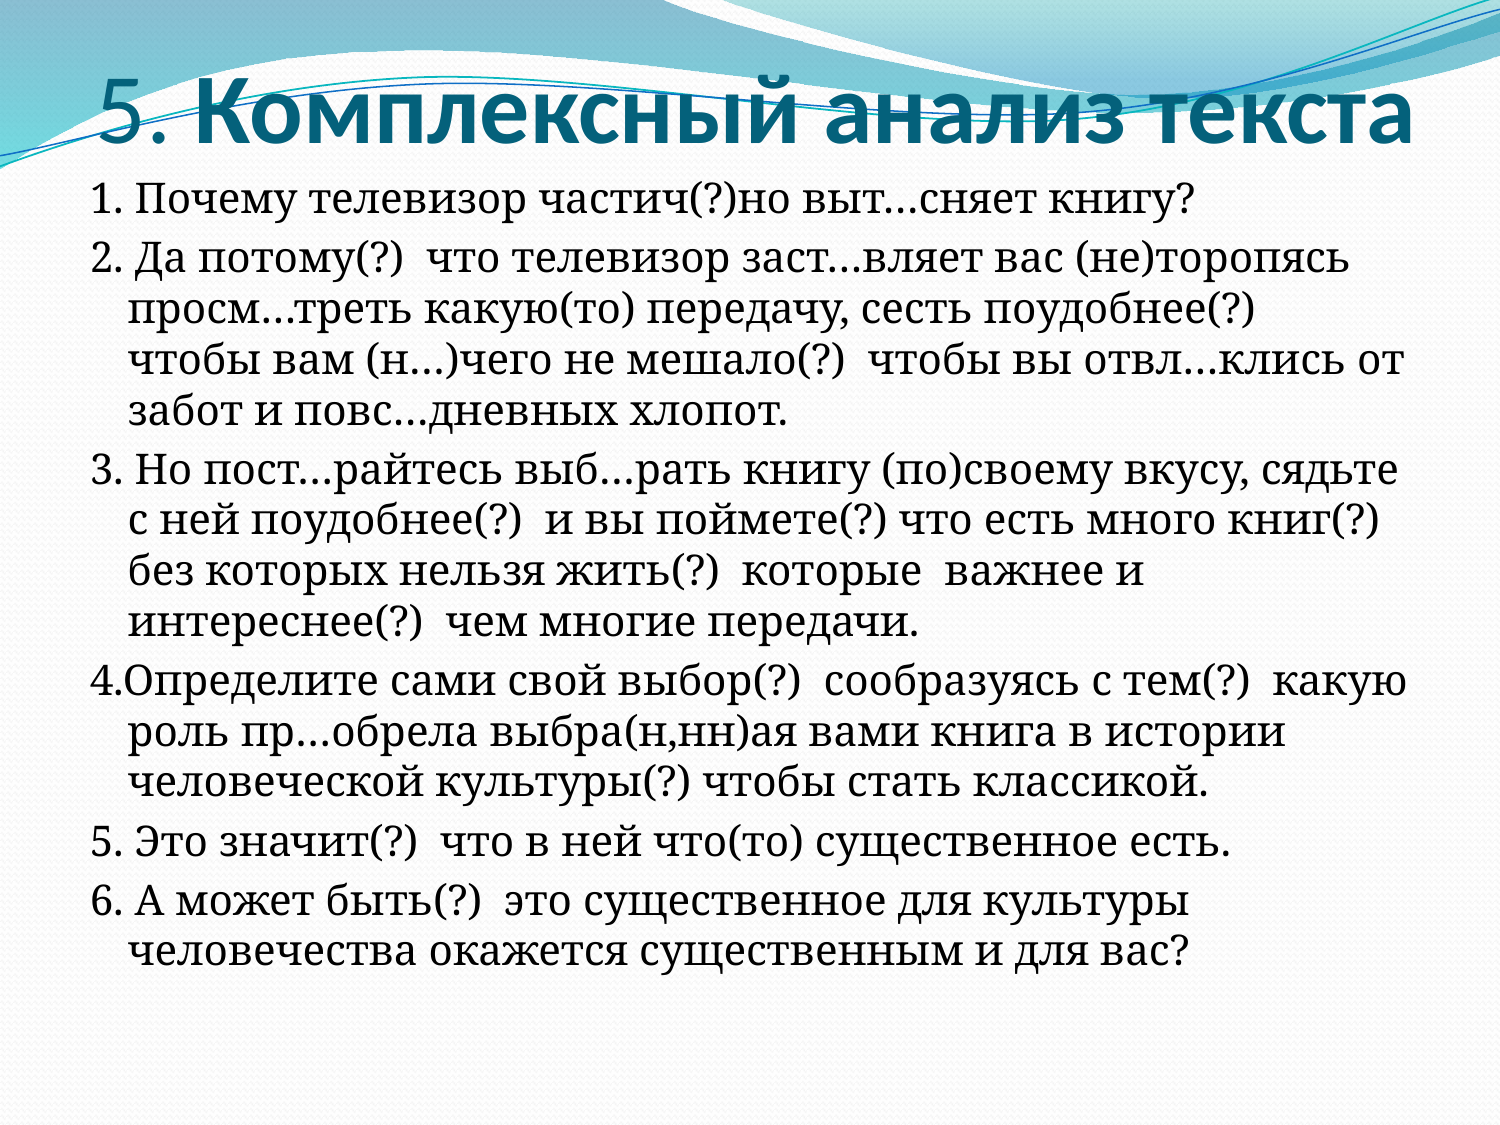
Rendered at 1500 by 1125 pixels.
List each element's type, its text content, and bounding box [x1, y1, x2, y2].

list 1. Почему телевизор частич(?)но выт…сняет книгу? 2. Да потому(?) что телевизор заст…вляет вас (не)торопясь просм…треть какую(то) передачу, сесть поудобнее(?) чтобы вам (н…)чего не мешало(?) чтобы вы отвл…клись от забот и повс…дневных хлопот. 3. Но пост…райтесь выб…рать книгу (по)своему вкусу, сядьте с ней поудобнее(?) и вы поймете(?) что есть много книг(?) без которых нельзя жить(?) которые важнее и интереснее(?) чем многие передачи. 4.Определите сами свой выбор(?) сообразуясь с тем(?) какую роль пр…обрела выбра(н,нн)ая вами книга в истории человеческой культуры(?) чтобы стать классикой. 5. Это значит(?) что в ней что(то) существенное есть. 6. А может быть(?) это существенное для культуры человечества окажется существенным и для вас? [75, 164, 1425, 1043]
title 5. Комплексный анализ текста [70, 35, 1421, 164]
